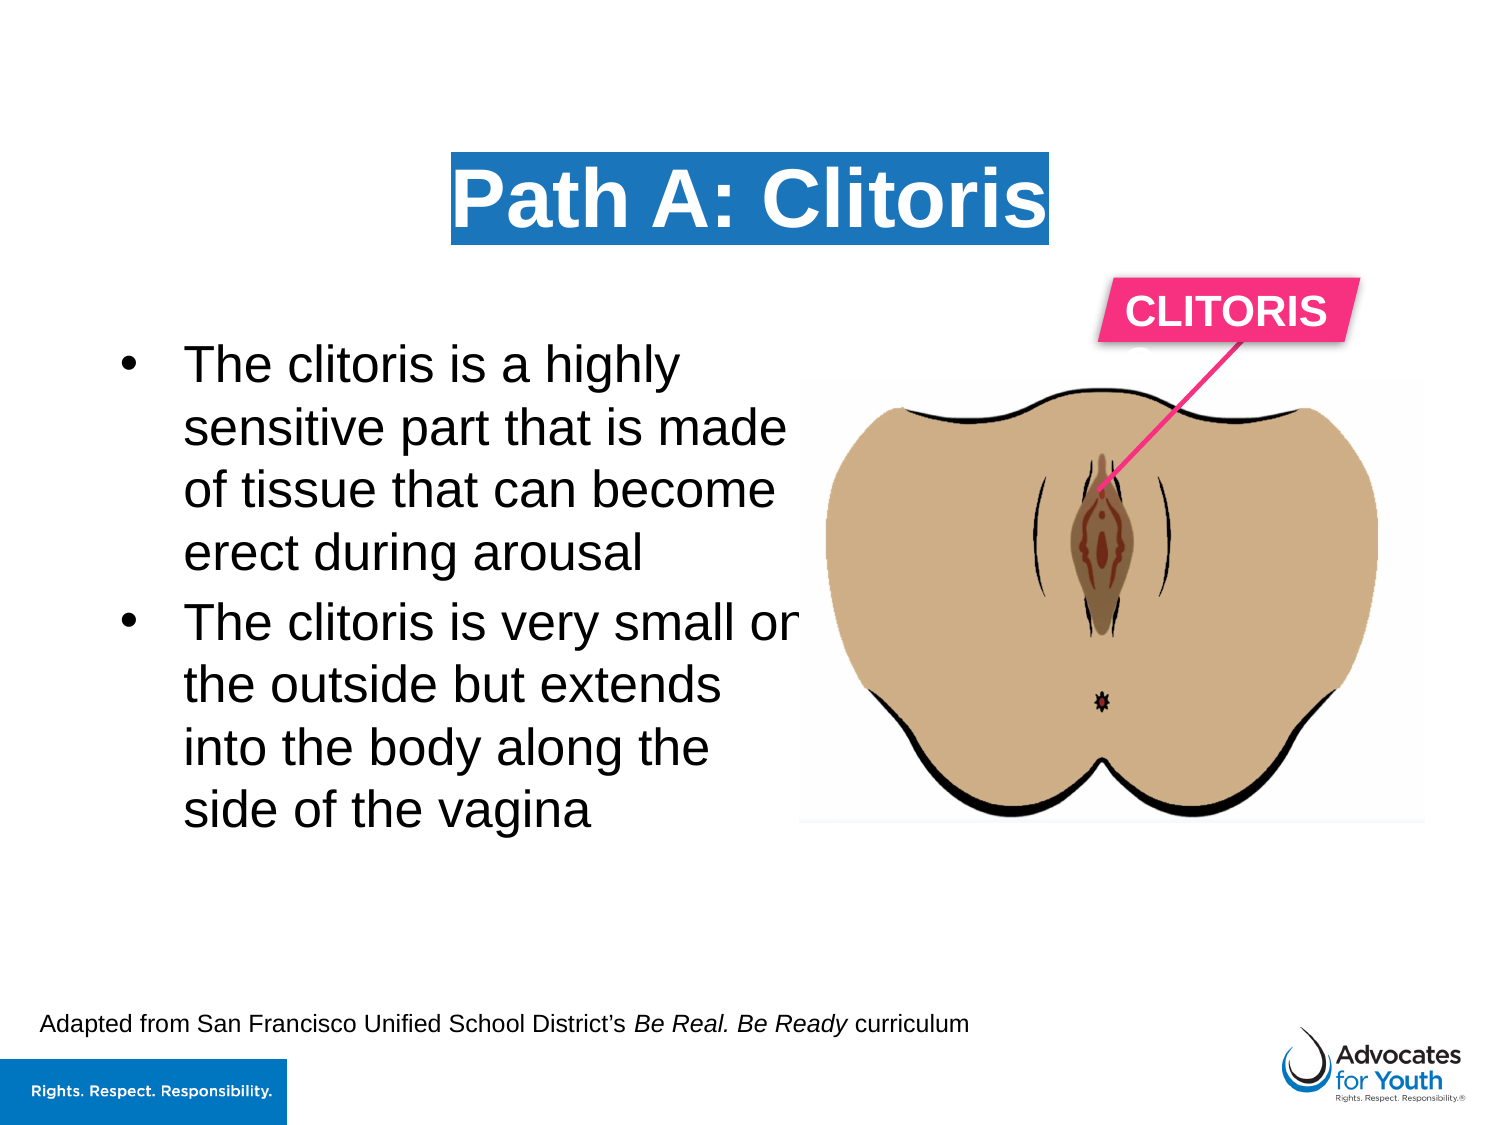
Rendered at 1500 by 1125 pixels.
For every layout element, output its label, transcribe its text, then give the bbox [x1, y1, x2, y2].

text_box [1100, 296, 1109, 329]
list The clitoris is a highly sensitive part that is made of tissue that can become erect during arousal The clitoris is very small on the outside but extends into the body along the side of the vagina [93, 323, 823, 999]
text_box CLITORISS [1109, 267, 1349, 377]
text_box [1097, 331, 1252, 492]
picture [1263, 1015, 1489, 1117]
picture [798, 378, 1426, 824]
title Path A: Clitoris [112, 99, 1388, 288]
text_box Adapted from San Francisco Unified School District’s Be Real. Be Ready curriculum [24, 999, 1270, 1045]
text_box [1349, 277, 1361, 324]
picture [0, 1059, 287, 1125]
